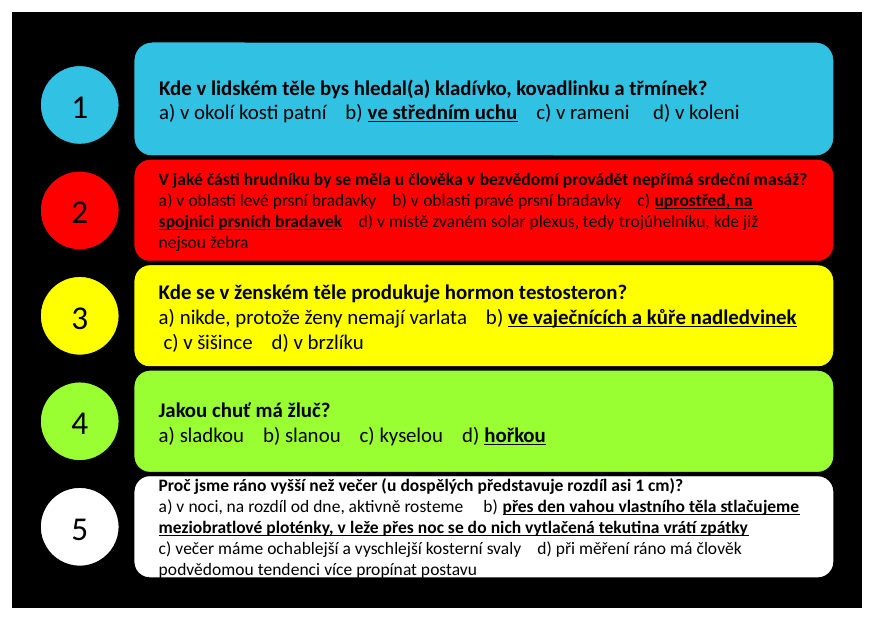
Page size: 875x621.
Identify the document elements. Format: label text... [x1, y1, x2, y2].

text_box [13, 15, 861, 605]
text_box Kde v lidském těle bys hledal(a) kladívko, kovadlinku a třmínek? a) v okolí kosti patní b) ve středním uchu c) v rameni d) v koleni [130, 38, 838, 157]
text_box Proč jsme ráno vyšší než večer (u dospělých představuje rozdíl asi 1 cm)? a) v noci, na rozdíl od dne, aktivně rosteme b) přes den vahou vlastního těla stlačujeme meziobratlové ploténky, v leže přes noc se do nich vytlačená tekutina vrátí zpátky c) večer máme ochablejší a vyschlejší kosterní svaly d) při měření ráno má člověk podvědomou tendenci více propínat postavu [130, 474, 838, 582]
text_box 3 [36, 272, 123, 359]
text_box 5 [36, 483, 123, 570]
text_box V jaké části hrudníku by se měla u člověka v bezvědomí provádět nepřímá srdeční masáž? a) v oblasti levé prsní bradavky b) v oblasti pravé prsní bradavky c) uprostřed, na spojnici prsních bradavek d) v místě zvaném solar plexus, tedy trojúhelníku, kde již nejsou žebra [130, 155, 838, 263]
text_box 1 [36, 61, 123, 149]
text_box 2 [36, 167, 123, 254]
text_box Kde se v ženském těle produkuje hormon testosteron? a) nikde, protože ženy nemají varlata b) ve vaječnících a kůře nadledvinek c) v šišince d) v brzlíku [130, 260, 838, 368]
text_box Jakou chuť má žluč? a) sladkou b) slanou c) kyselou d) hořkou [130, 366, 838, 477]
text_box [0, 0, 875, 621]
text_box 4 [36, 378, 123, 465]
